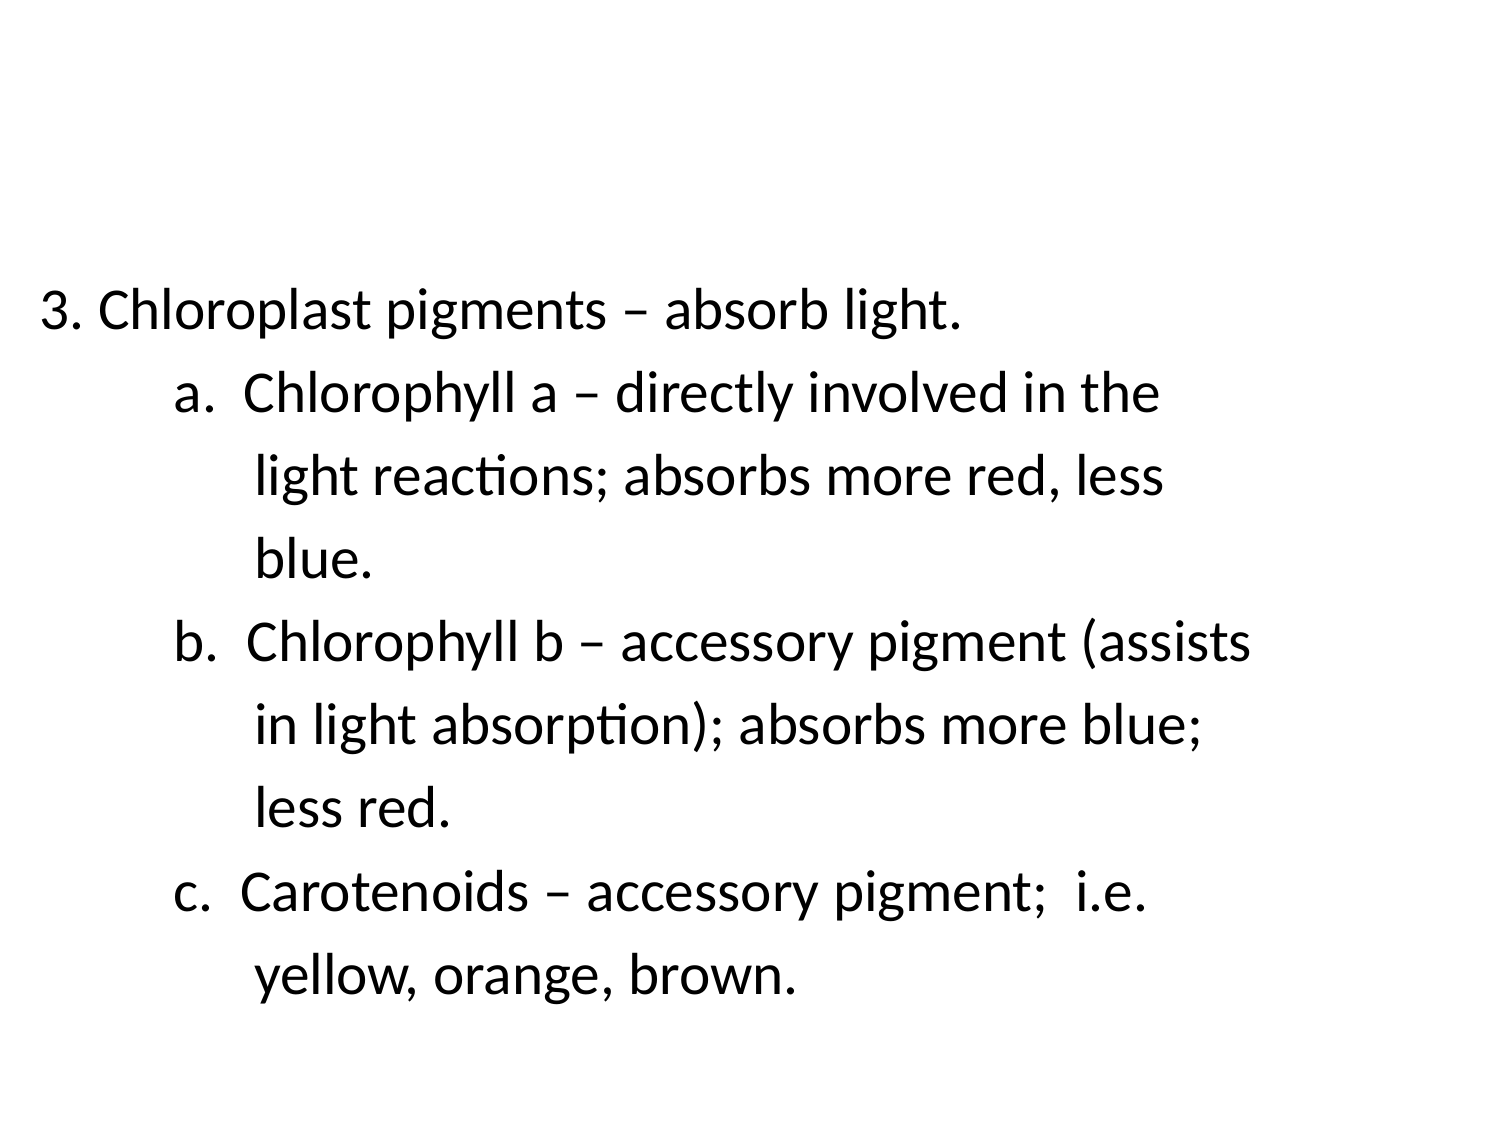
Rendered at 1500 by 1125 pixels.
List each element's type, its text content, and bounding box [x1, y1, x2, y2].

list 3. Chloroplast pigments – absorb light. a. Chlorophyll a – directly involved in the light reactions; absorbs more red, less blue. b. Chlorophyll b – accessory pigment (assists in light absorption); absorbs more blue; less red. c. Carotenoids – accessory pigment; i.e. yellow, orange, brown. [24, 262, 1488, 1100]
